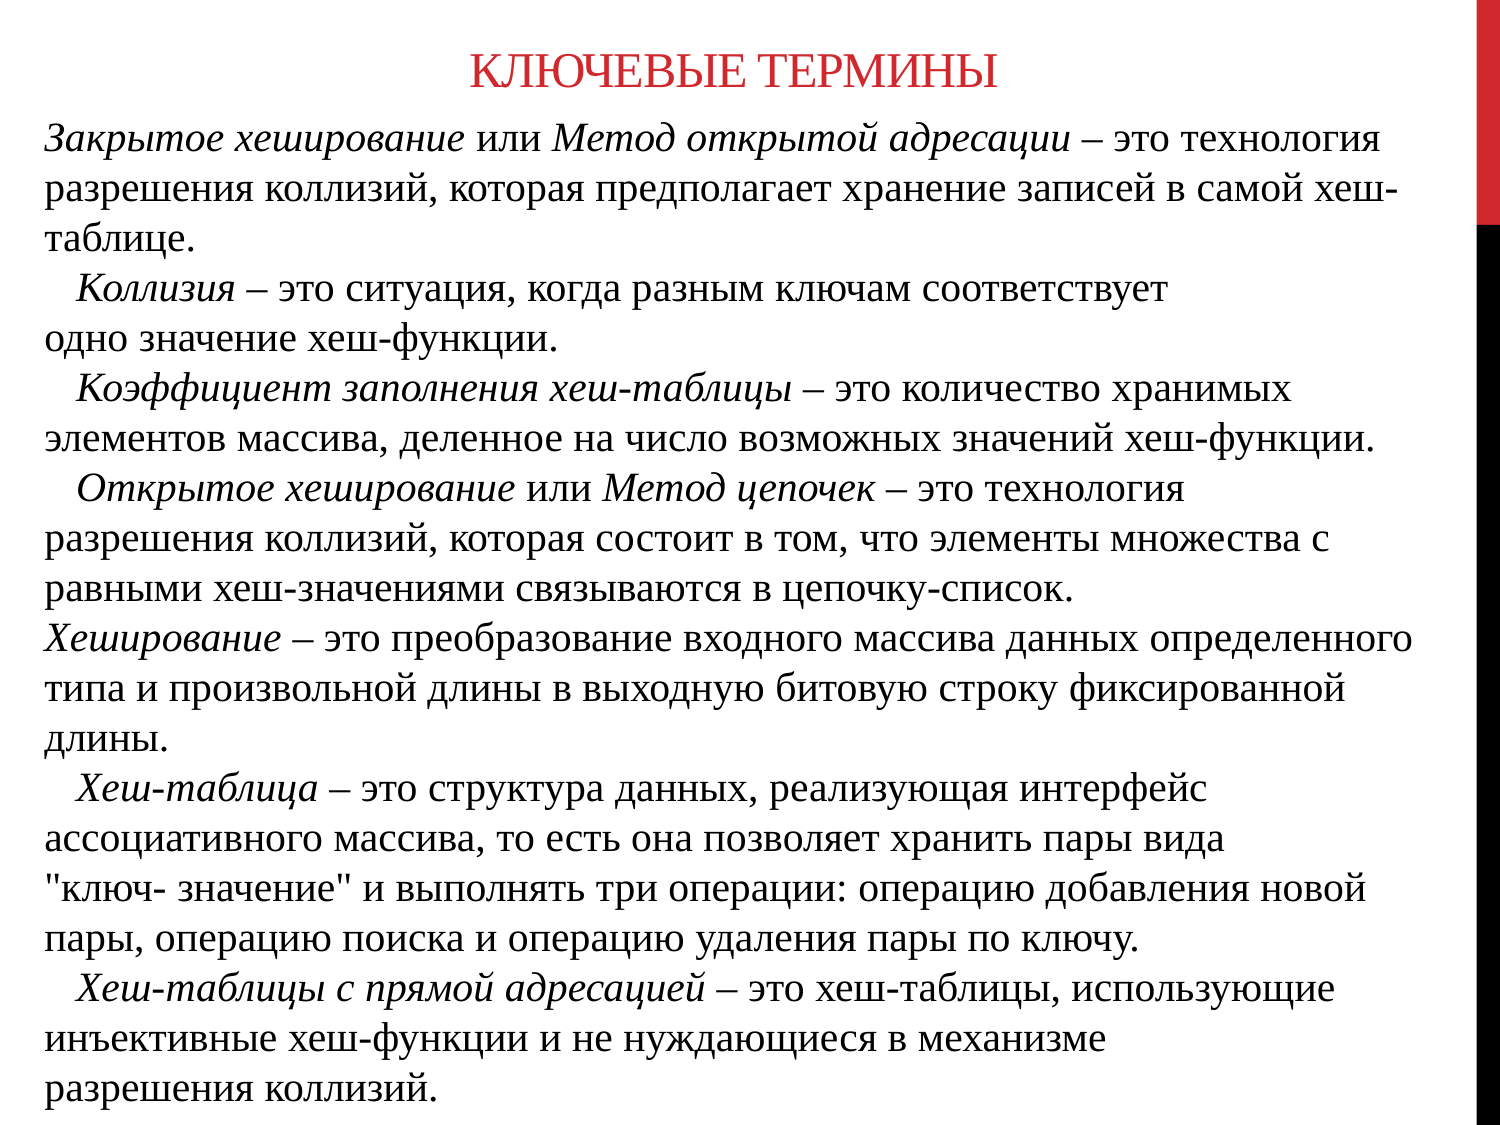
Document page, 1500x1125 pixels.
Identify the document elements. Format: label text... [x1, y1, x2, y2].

title Ключевые термины [454, 19, 1022, 101]
list Закрытое хеширование или Метод открытой адресации – это технология разрешения коллизий, которая предполагает хранение записей в самой хеш-таблице. Коллизия – это ситуация, когда разным ключам соответствует одно значение хеш-функции. Коэффициент заполнения хеш-таблицы – это количество хранимых элементов массива, деленное на число возможных значений хеш-функции. Открытое хеширование или Метод цепочек – это технология разрешения коллизий, которая состоит в том, что элементы множества с равными хеш-значениями связываются в цепочку-список. Хеширование – это преобразование входного массива данных определенного типа и произвольной длины в выходную битовую строку фиксированной длины. Хеш-таблица – это структура данных, реализующая интерфейс ассоциативного массива, то есть она позволяет хранить пары вида "ключ- значение" и выполнять три операции: операцию добавления новой пары, операцию поиска и операцию удаления пары по ключу. Хеш-таблицы с прямой адресацией – это хеш-таблицы, использующие инъективные хеш-функции и не нуждающиеся в механизме разрешения коллизий. [29, 101, 1459, 1007]
